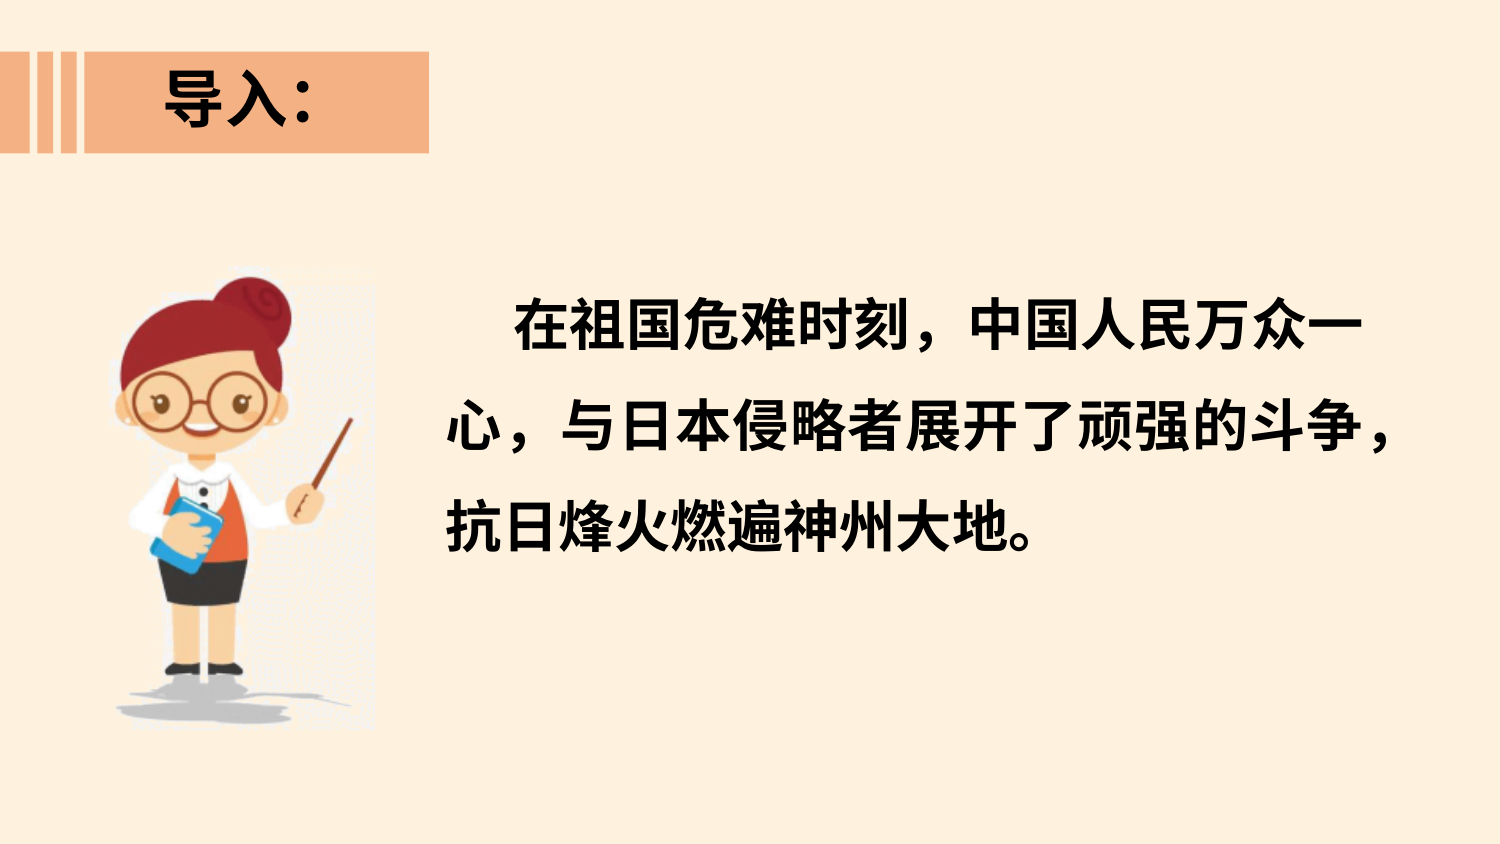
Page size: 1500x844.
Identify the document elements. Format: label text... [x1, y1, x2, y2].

text_box [37, 51, 54, 154]
text_box 在祖国危难时刻，中国人民万众一心，与日本侵略者展开了顽强的斗争，抗日烽火燃遍神州大地。 [434, 249, 1376, 565]
text_box [60, 51, 77, 154]
text_box 导入： [84, 51, 429, 154]
picture [0, 0, 1500, 844]
text_box [0, 51, 30, 154]
